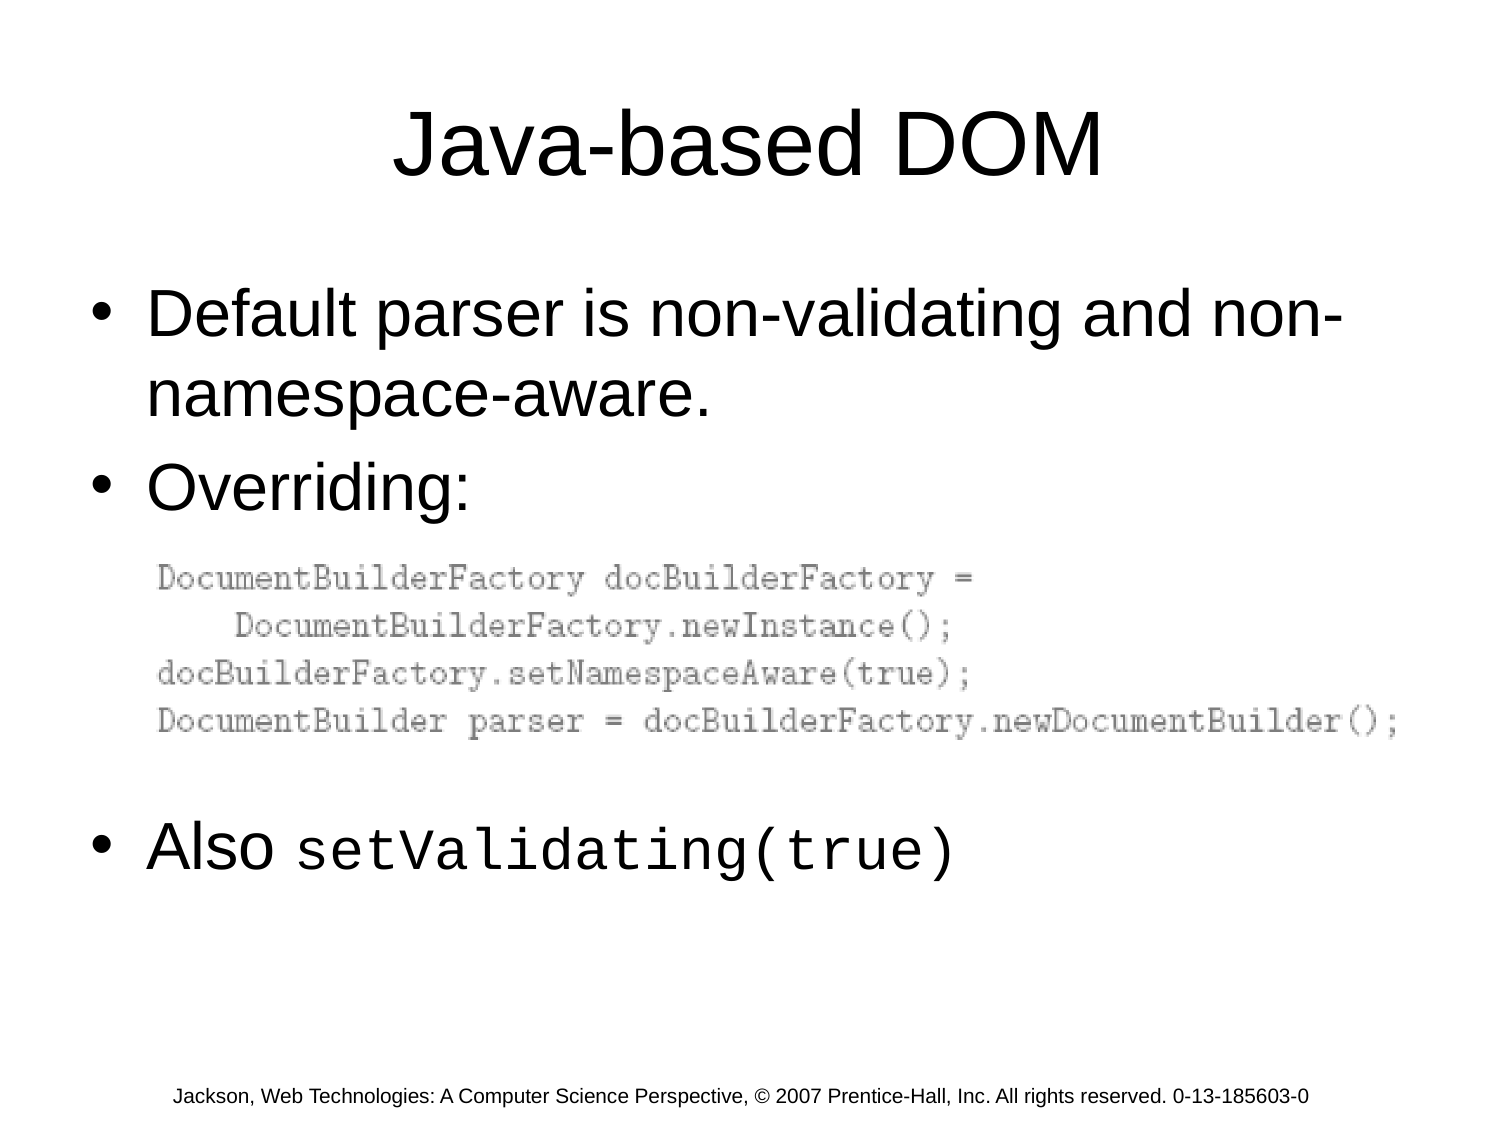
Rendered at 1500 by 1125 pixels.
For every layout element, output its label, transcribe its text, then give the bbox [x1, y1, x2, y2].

list Default parser is non-validating and non-namespace-aware. Overriding: Also setValidating(true) [75, 262, 1425, 1005]
footer Jackson, Web Technologies: A Computer Science Perspective, © 2007 Prentice-Hall, Inc. All rights reserved. 0-13-185603-0 [75, 1074, 1413, 1103]
title Java-based DOM [75, 45, 1425, 233]
picture [137, 549, 1404, 757]
